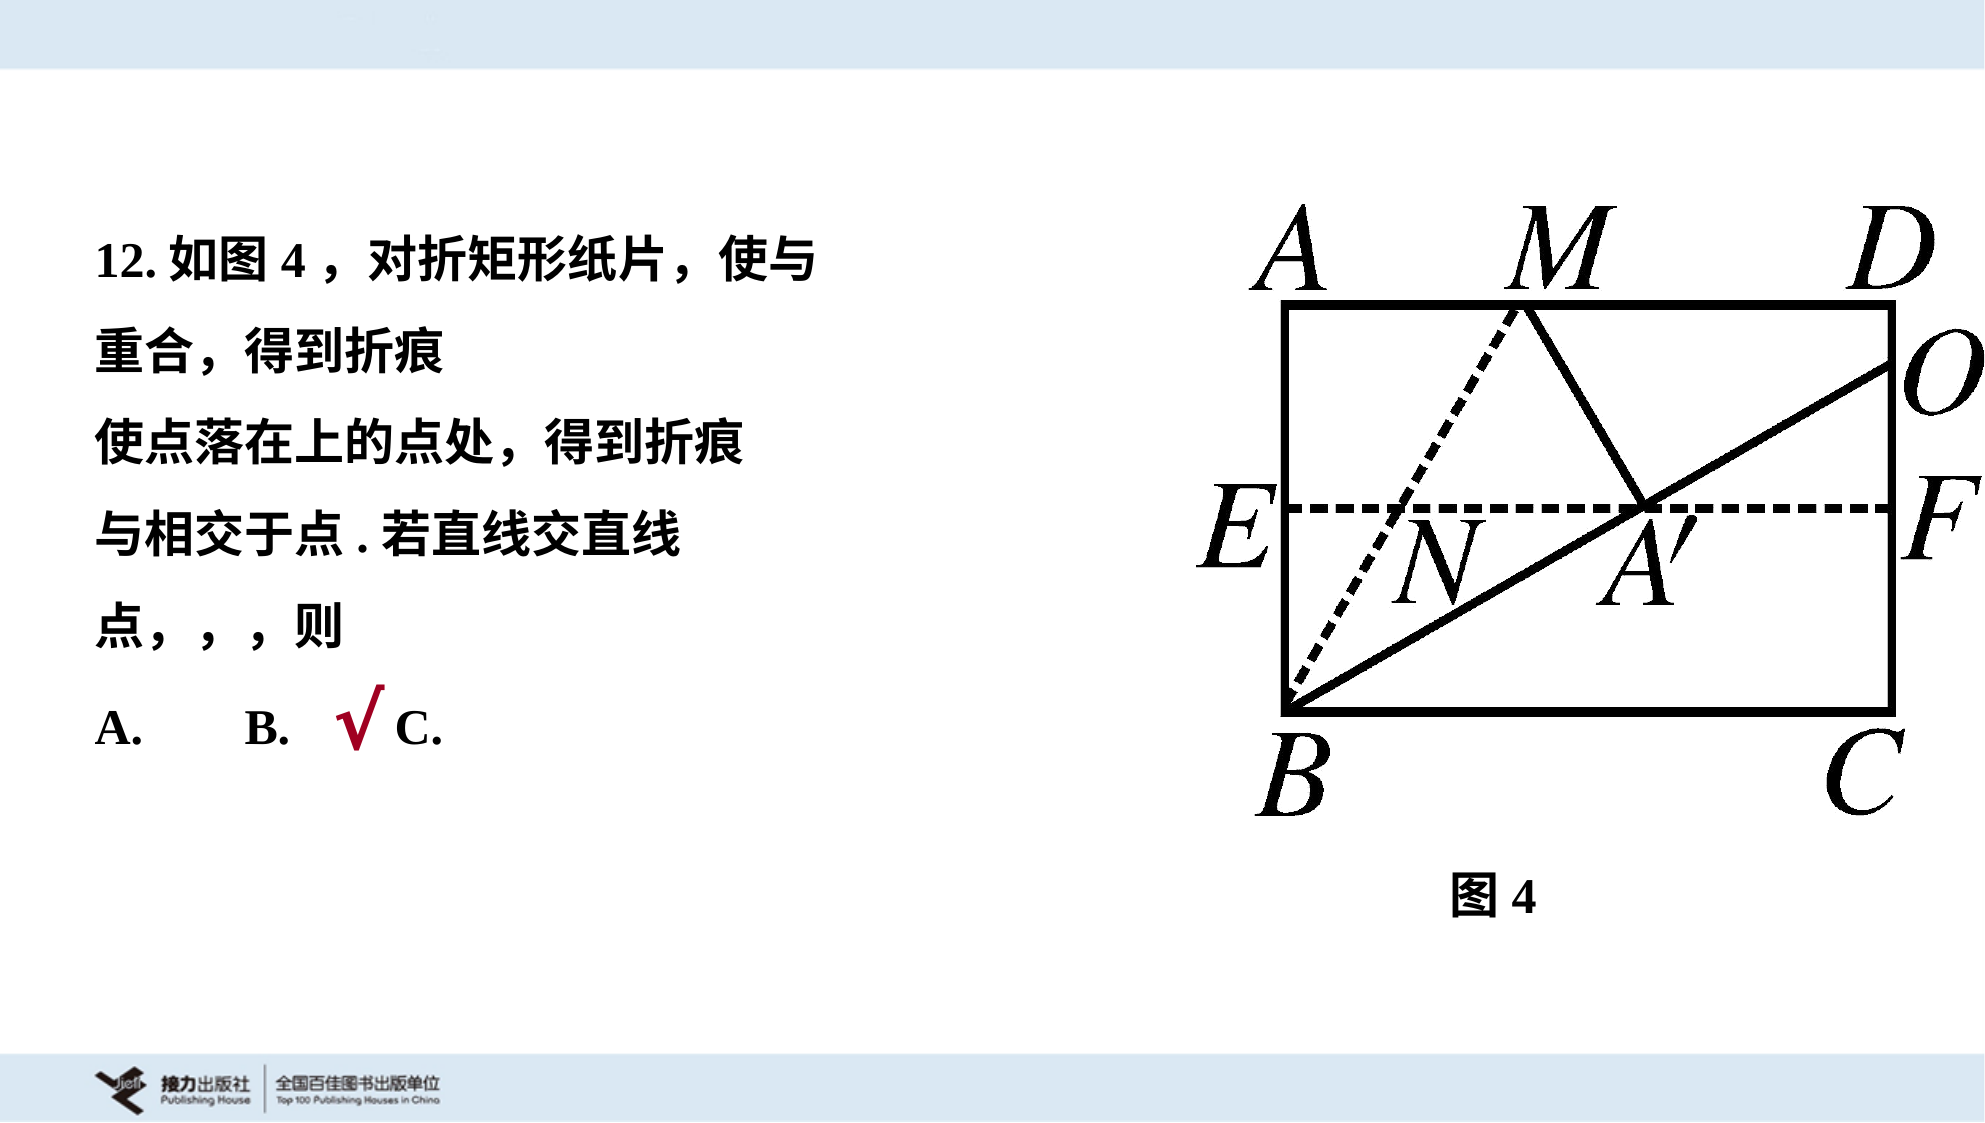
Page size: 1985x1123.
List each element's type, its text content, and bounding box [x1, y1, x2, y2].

text_box 图4 [1449, 835, 1537, 983]
picture [0, 0, 1985, 1122]
text_box √ [333, 672, 385, 766]
